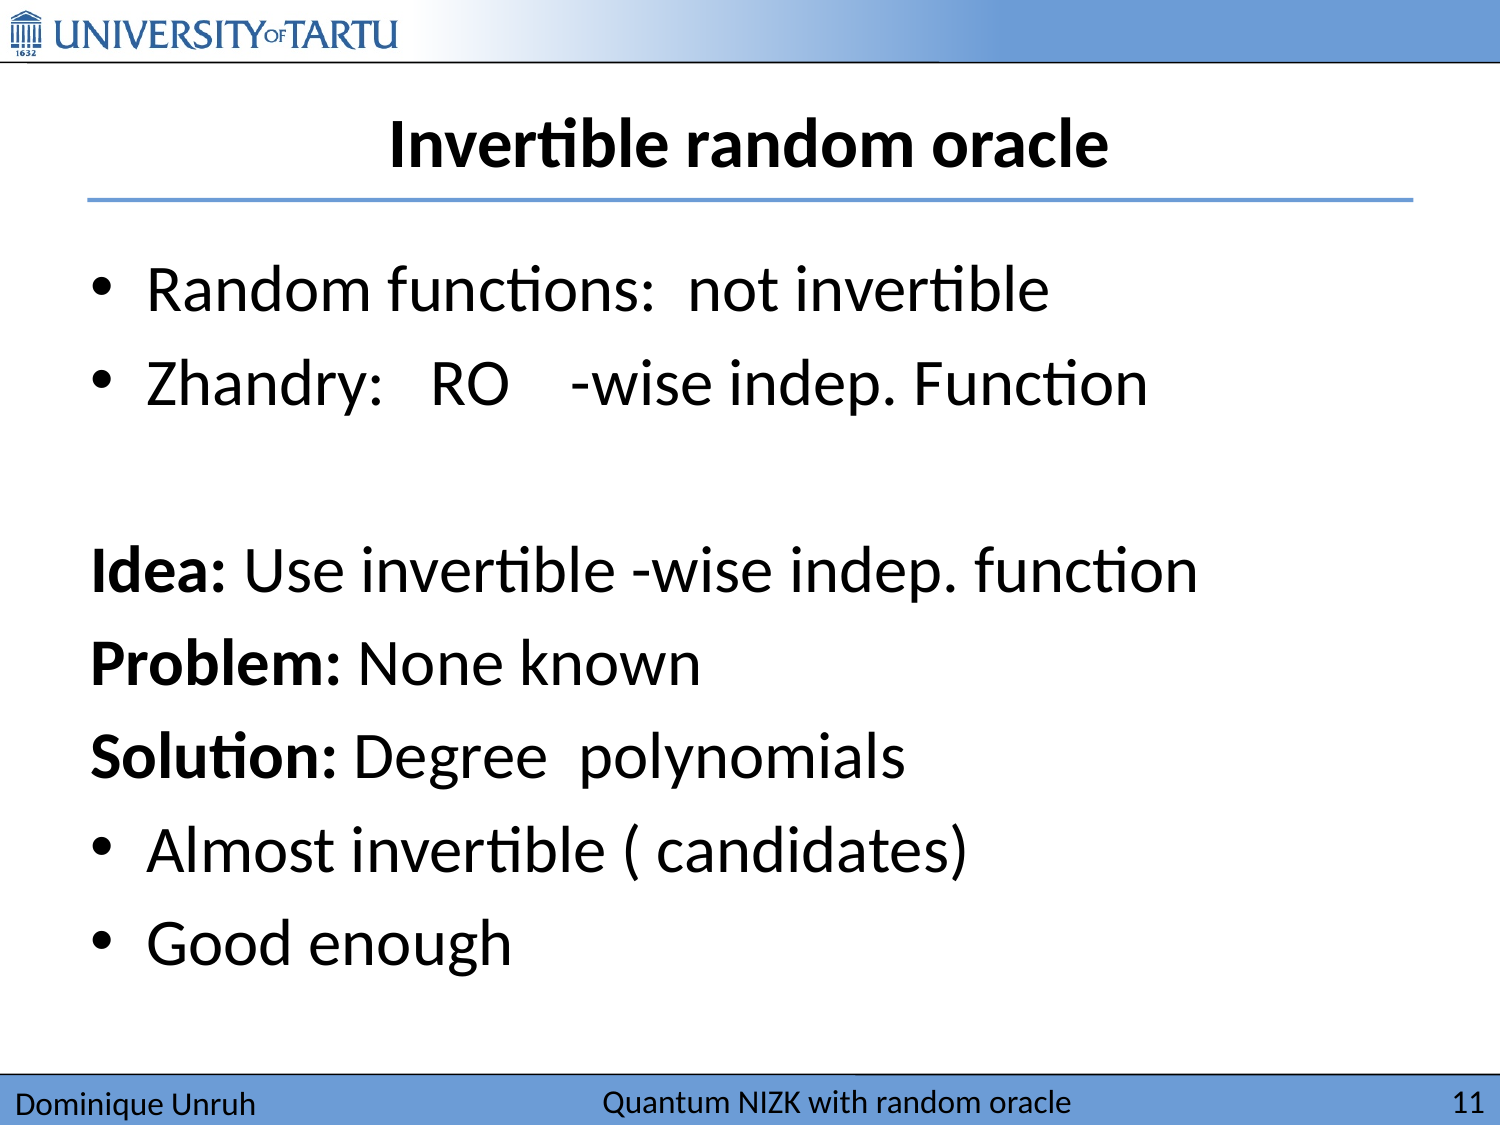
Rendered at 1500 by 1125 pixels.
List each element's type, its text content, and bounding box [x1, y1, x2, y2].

picture [0, 0, 407, 61]
footer Quantum NIZK with random oracle [362, 1074, 1313, 1125]
slide_number 11 [1400, 1074, 1500, 1125]
title Invertible random oracle [87, 75, 1413, 203]
